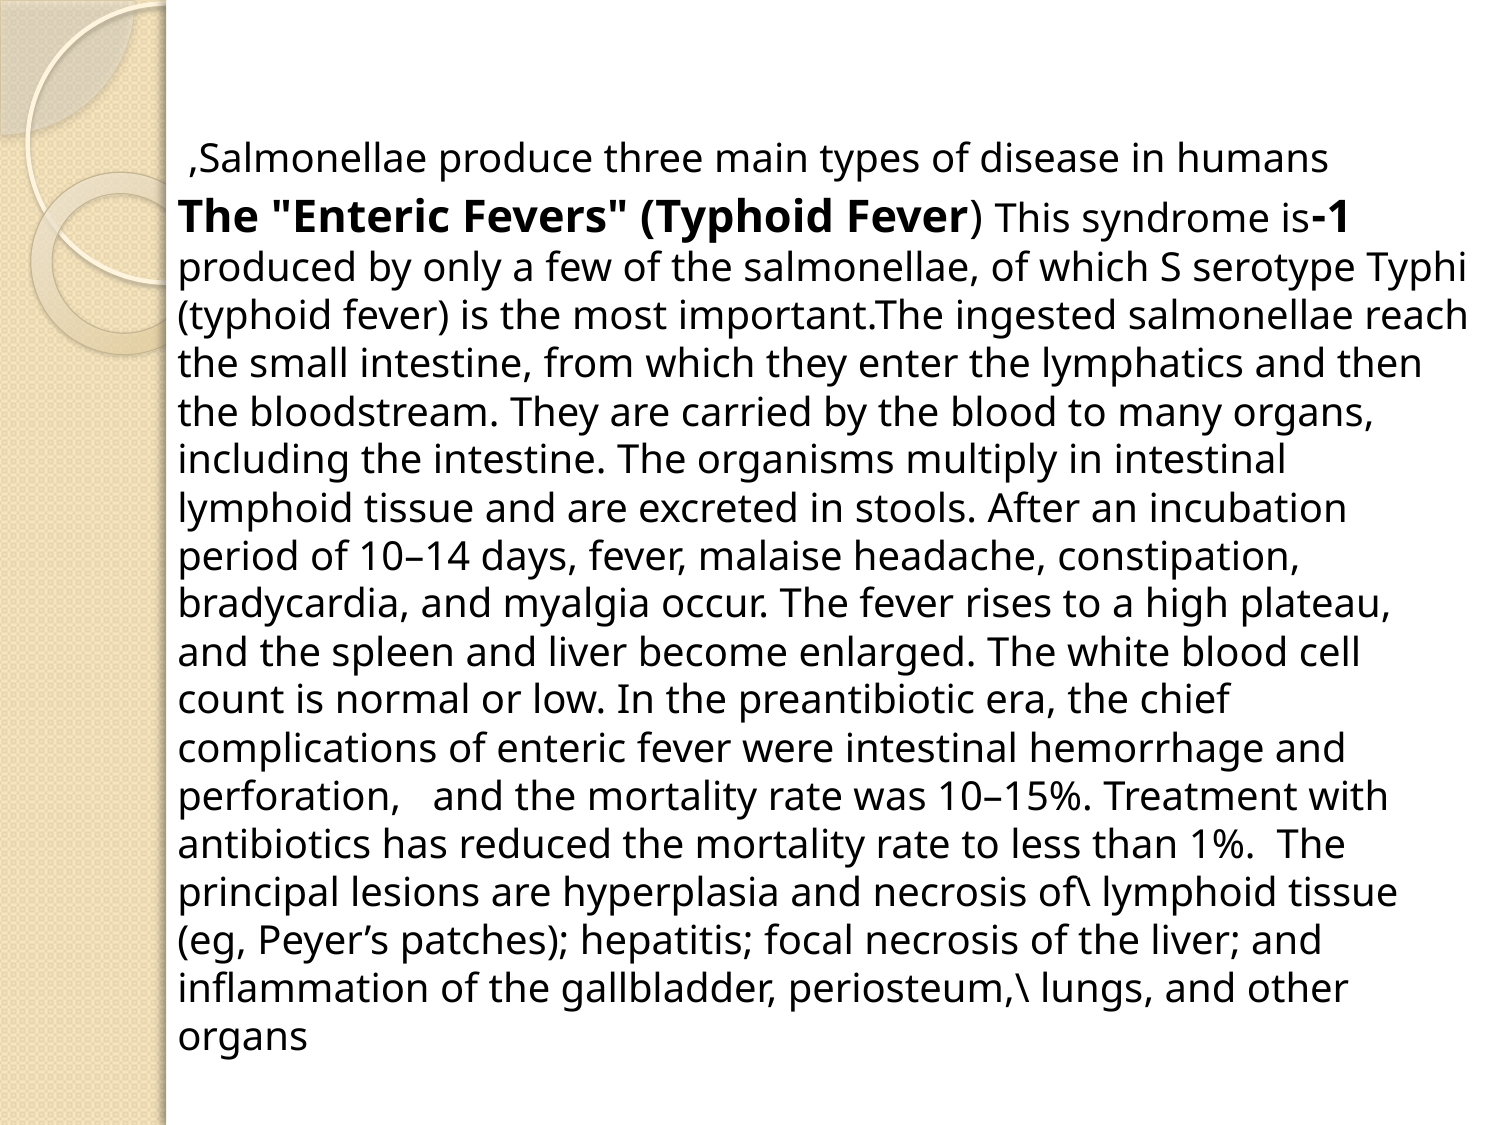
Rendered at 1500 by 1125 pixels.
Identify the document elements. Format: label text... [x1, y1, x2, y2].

list Salmonellae produce three main types of disease in humans, 1-The "Enteric Fevers" (Typhoid Fever) This syndrome is produced by only a few of the salmonellae, of which S serotype Typhi (typhoid fever) is the most important.The ingested salmonellae reach the small intestine, from which they enter the lymphatics and then the bloodstream. They are carried by the blood to many organs, including the intestine. The organisms multiply in intestinal lymphoid tissue and are excreted in stools. After an incubation period of 10–14 days, fever, malaise headache, constipation, bradycardia, and myalgia occur. The fever rises to a high plateau, and the spleen and liver become enlarged. The white blood cell count is normal or low. In the preantibiotic era, the chief complications of enteric fever were intestinal hemorrhage and perforation, and the mortality rate was 10–15%. Treatment with antibiotics has reduced the mortality rate to less than 1%. The principal lesions are hyperplasia and necrosis of\ lymphoid tissue (eg, Peyer’s patches); hepatitis; focal necrosis of the liver; and inflammation of the gallbladder, periosteum,\ lungs, and other organs [162, 125, 1500, 1075]
